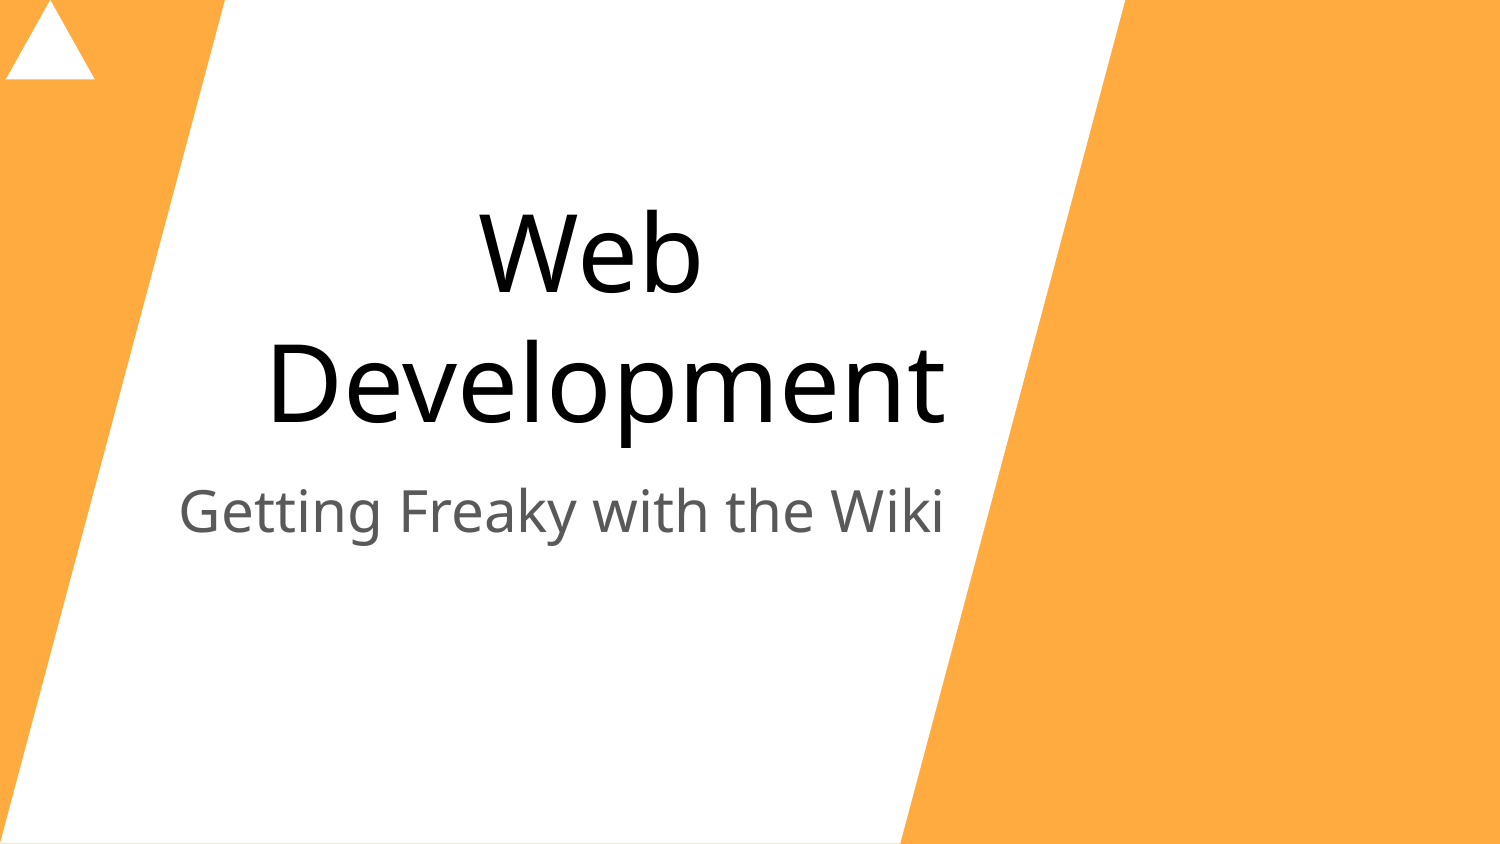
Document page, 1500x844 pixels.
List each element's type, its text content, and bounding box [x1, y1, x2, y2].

subtitle Getting Freaky with the Wiki [110, 458, 1015, 600]
title Web Development [51, 45, 1161, 459]
